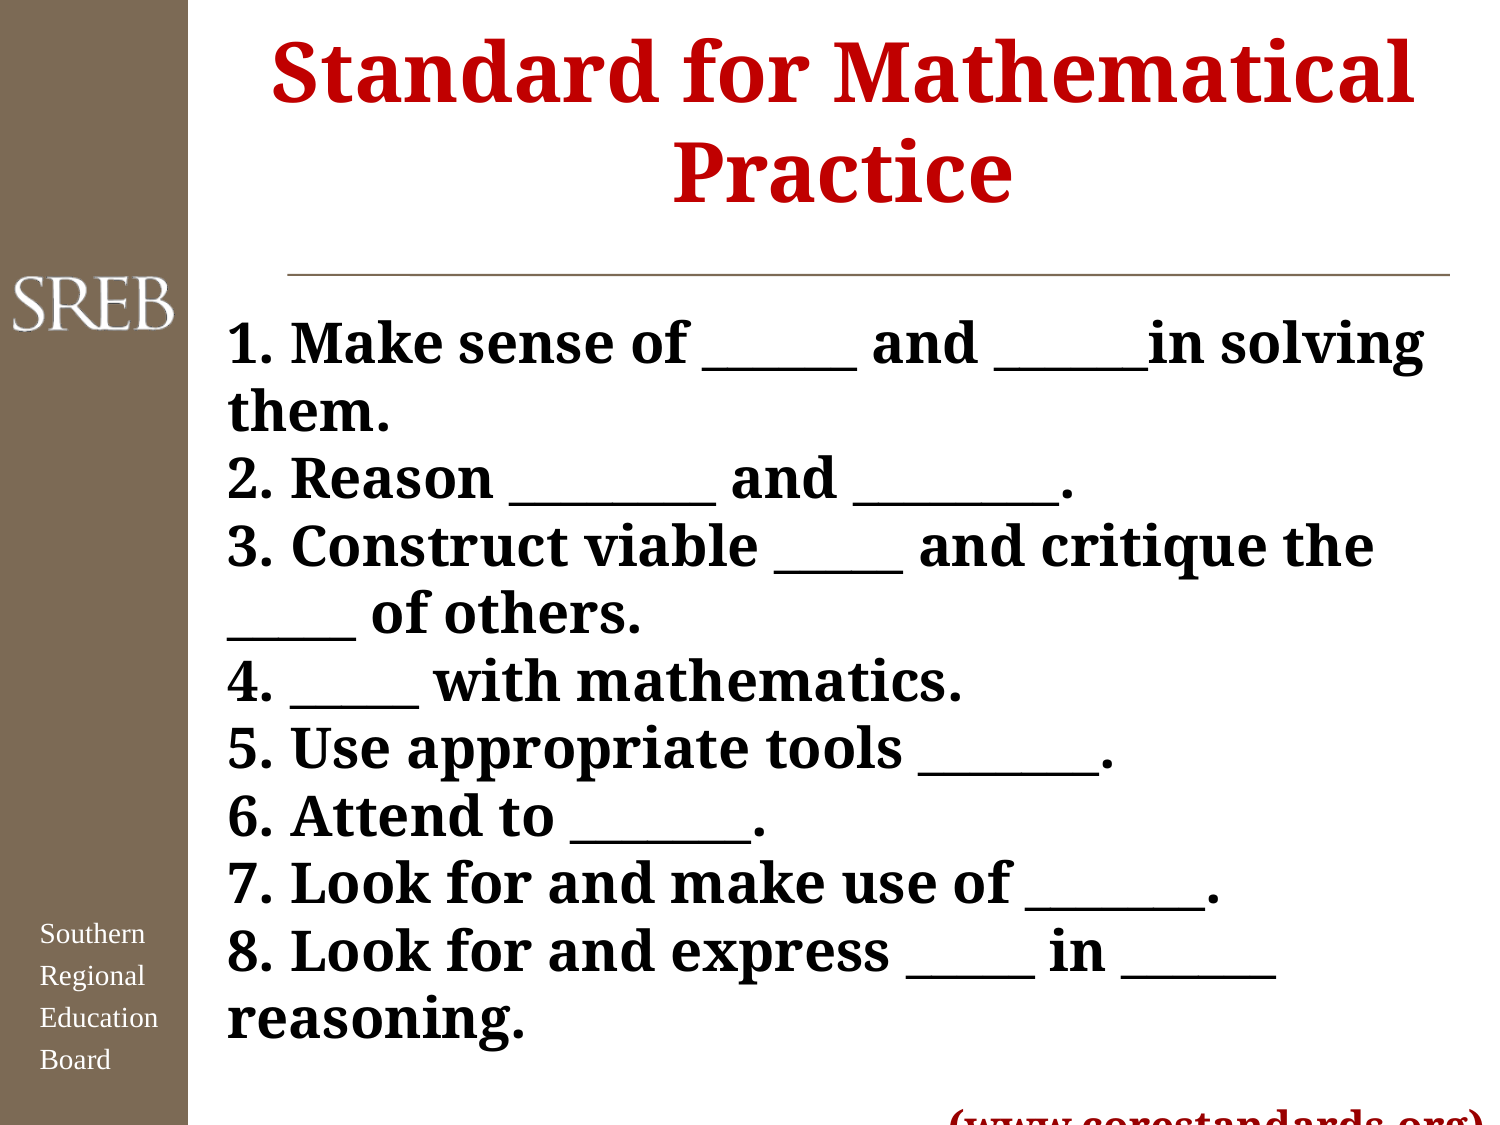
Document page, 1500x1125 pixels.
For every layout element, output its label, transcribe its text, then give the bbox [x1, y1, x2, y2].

title Standard for Mathematical Practice [212, 24, 1476, 213]
picture [12, 274, 175, 332]
list 1. Make sense of ______ and ______in solving them. 2. Reason ________ and ________. 3. Construct viable _____ and critique the _____ of others. 4. _____ with mathematics. 5. Use appropriate tools _______. 6. Attend to _______. 7. Look for and make use of _______. 8. Look for and express _____ in ______ reasoning. (www.corestandards.org) [212, 299, 1500, 1125]
